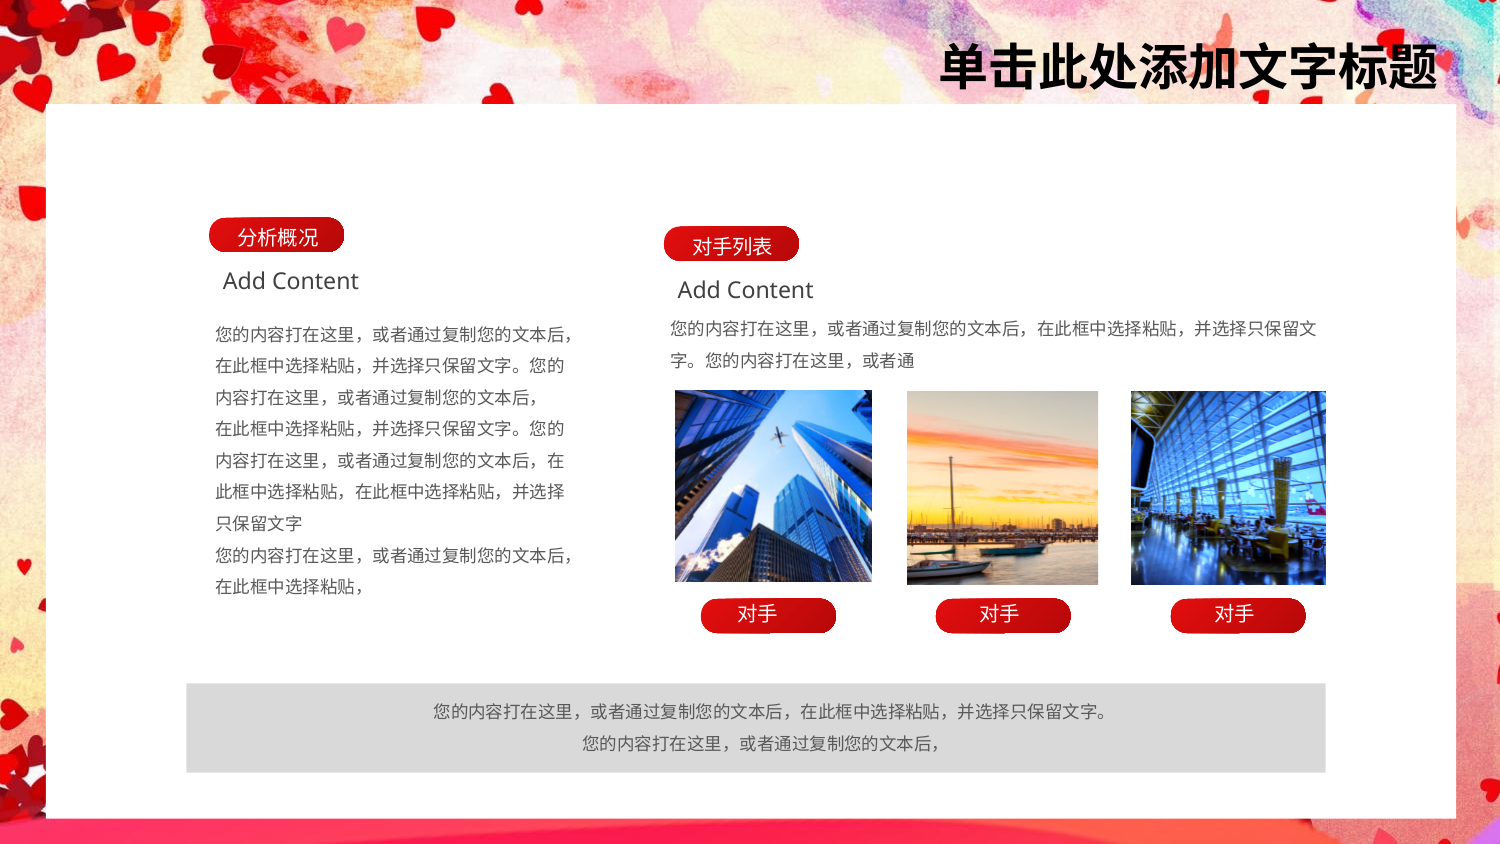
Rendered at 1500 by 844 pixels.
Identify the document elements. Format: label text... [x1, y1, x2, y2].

picture [0, 0, 1500, 844]
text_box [662, 226, 833, 311]
text_box [699, 597, 837, 635]
text_box 对手 [1209, 598, 1267, 629]
text_box 对手 [974, 598, 1032, 629]
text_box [208, 217, 378, 302]
text_box [934, 597, 1072, 635]
text_box [1169, 597, 1307, 635]
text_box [186, 682, 1326, 794]
text_box 对手 [732, 598, 790, 629]
text_box 您的内容打在这里，或者通过复制您的文本后，在此框中选择粘贴，并选择只保留文字。您的内容打在这里，或者通过复制您的文本后， 在此框中选择粘贴，并选择只保留文字。您的内容打在这里，或者通过复制您的文本后，在此框中选择粘贴，在此框中选择粘贴，并选择只保留文字 您的内容打在这里，或者通过复制您的文本后，在此框中选择粘贴， [209, 310, 576, 600]
text_box 您的内容打在这里，或者通过复制您的文本后，在此框中选择粘贴，并选择只保留文字。您的内容打在这里，或者通 [664, 304, 1326, 374]
